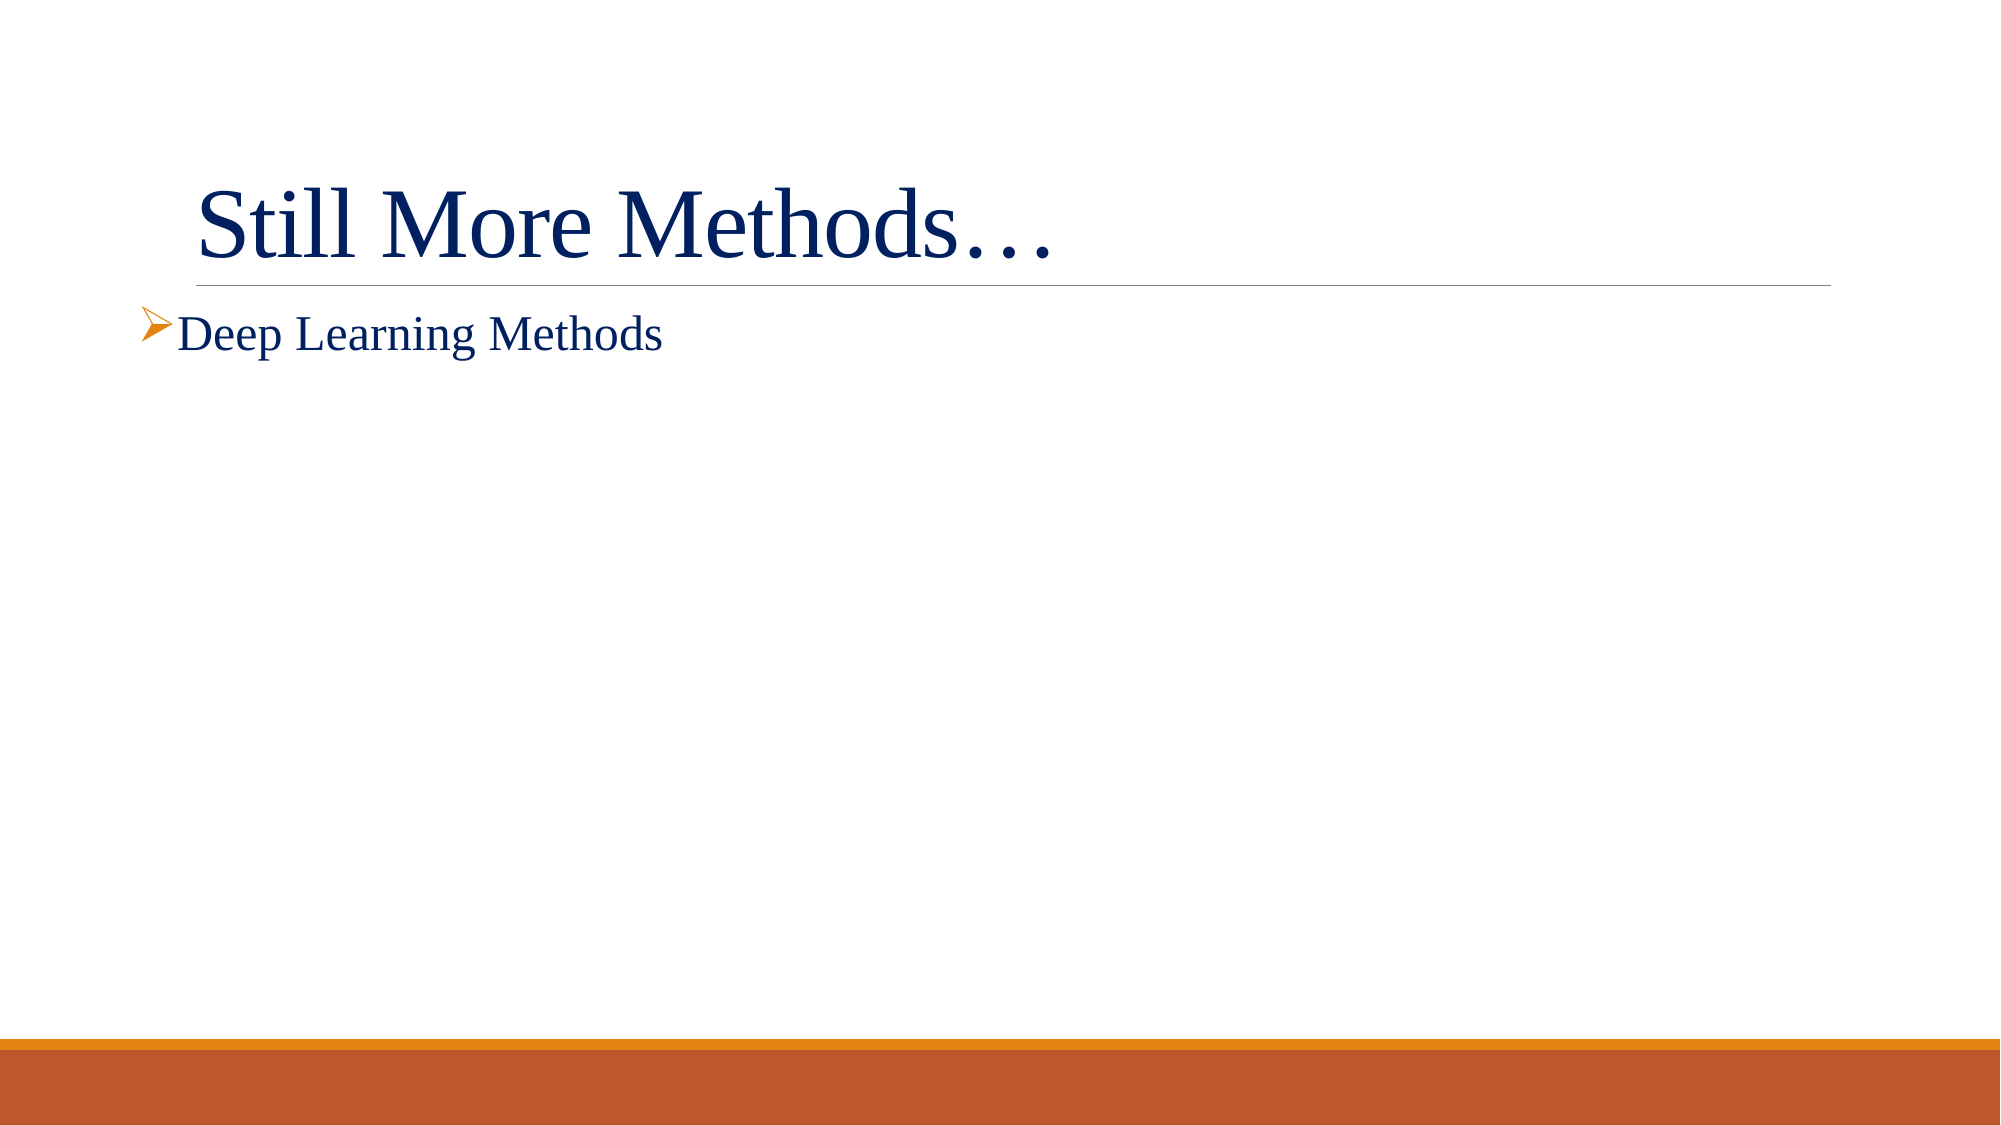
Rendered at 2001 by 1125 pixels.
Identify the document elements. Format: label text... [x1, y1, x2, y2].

title Still More Methods… [180, 47, 1830, 285]
text_box Deep Learning Methods [137, 299, 1863, 1046]
